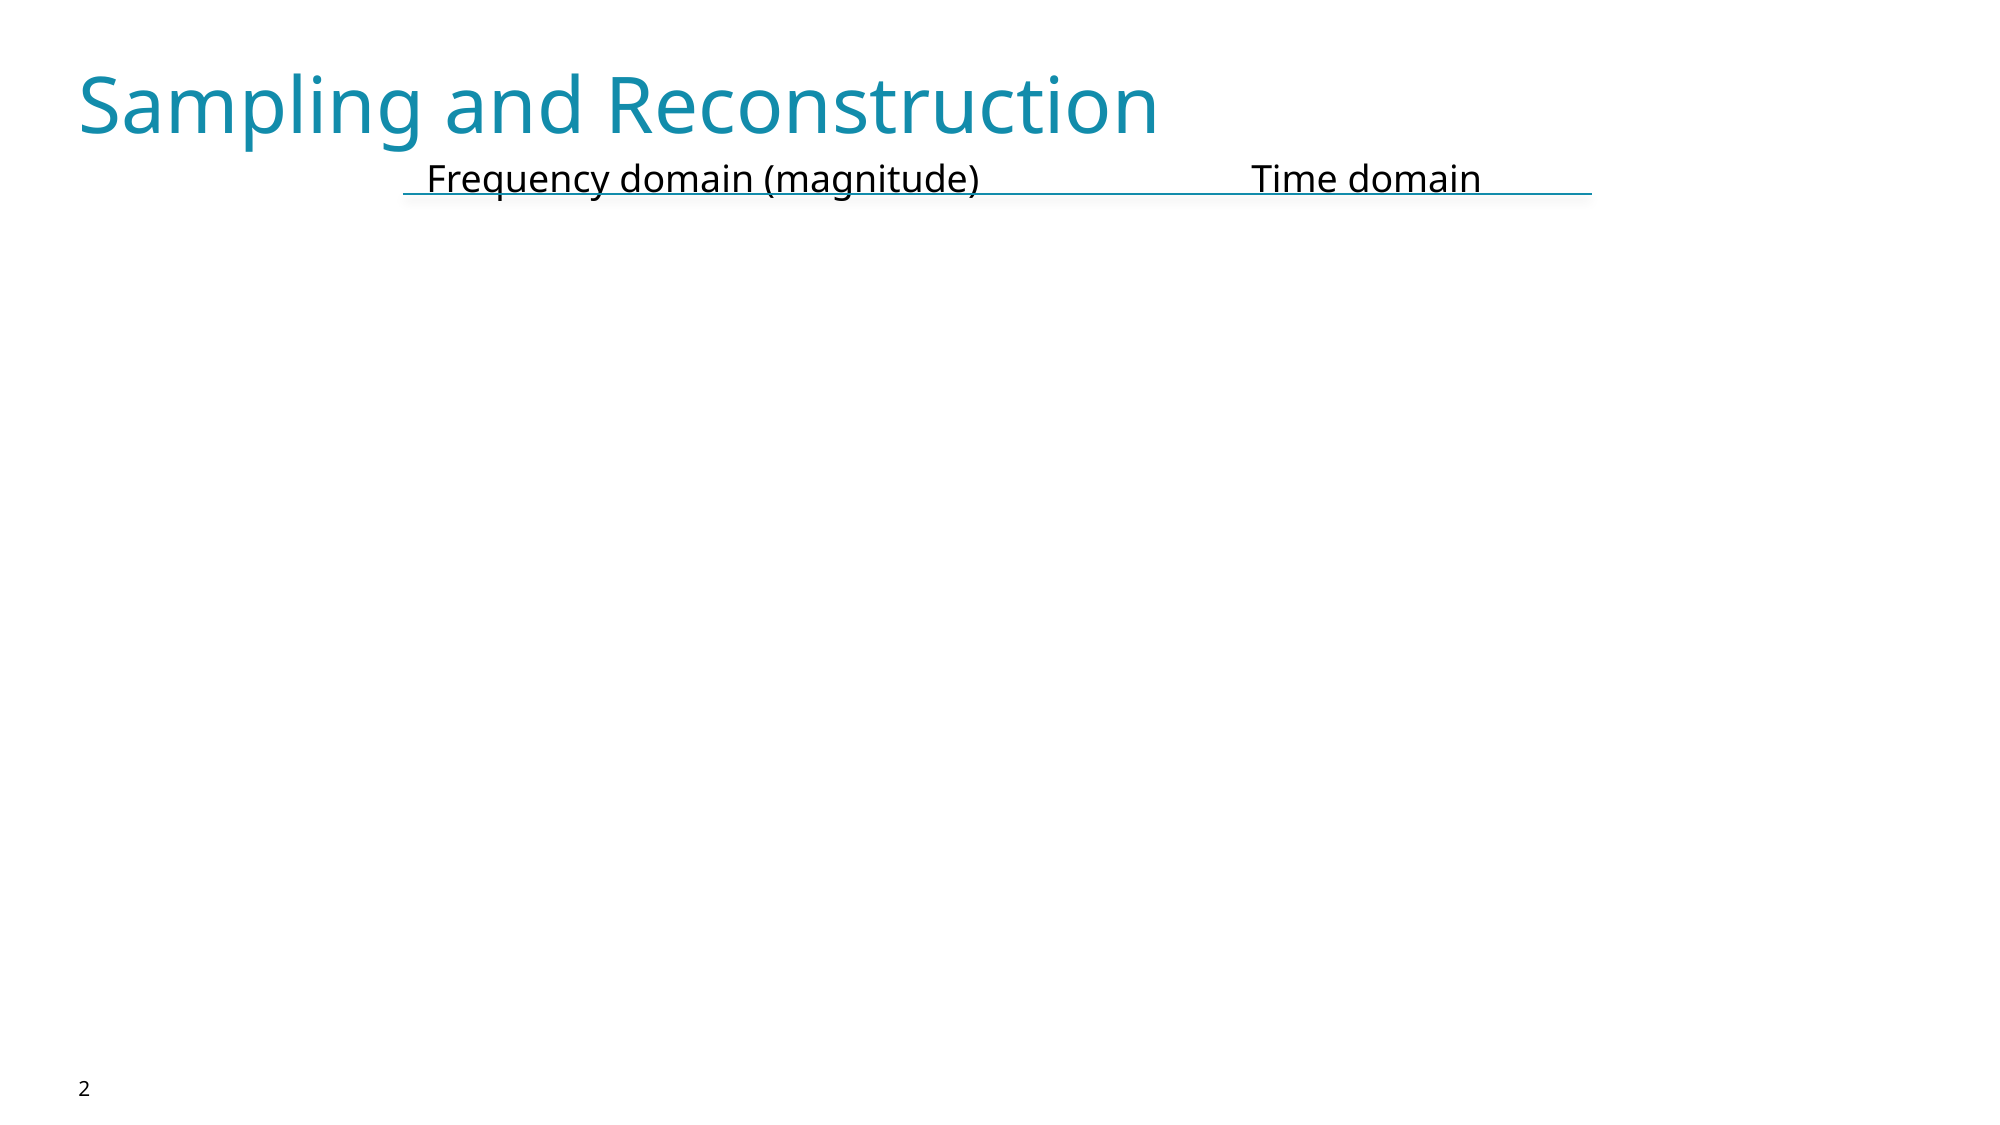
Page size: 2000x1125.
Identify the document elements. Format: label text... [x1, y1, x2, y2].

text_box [411, 197, 995, 202]
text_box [1236, 197, 1498, 202]
text_box Frequency domain (magnitude) [411, 147, 995, 193]
text_box Time domain [1236, 147, 1498, 192]
title Sampling and Reconstruction [78, 55, 1910, 150]
